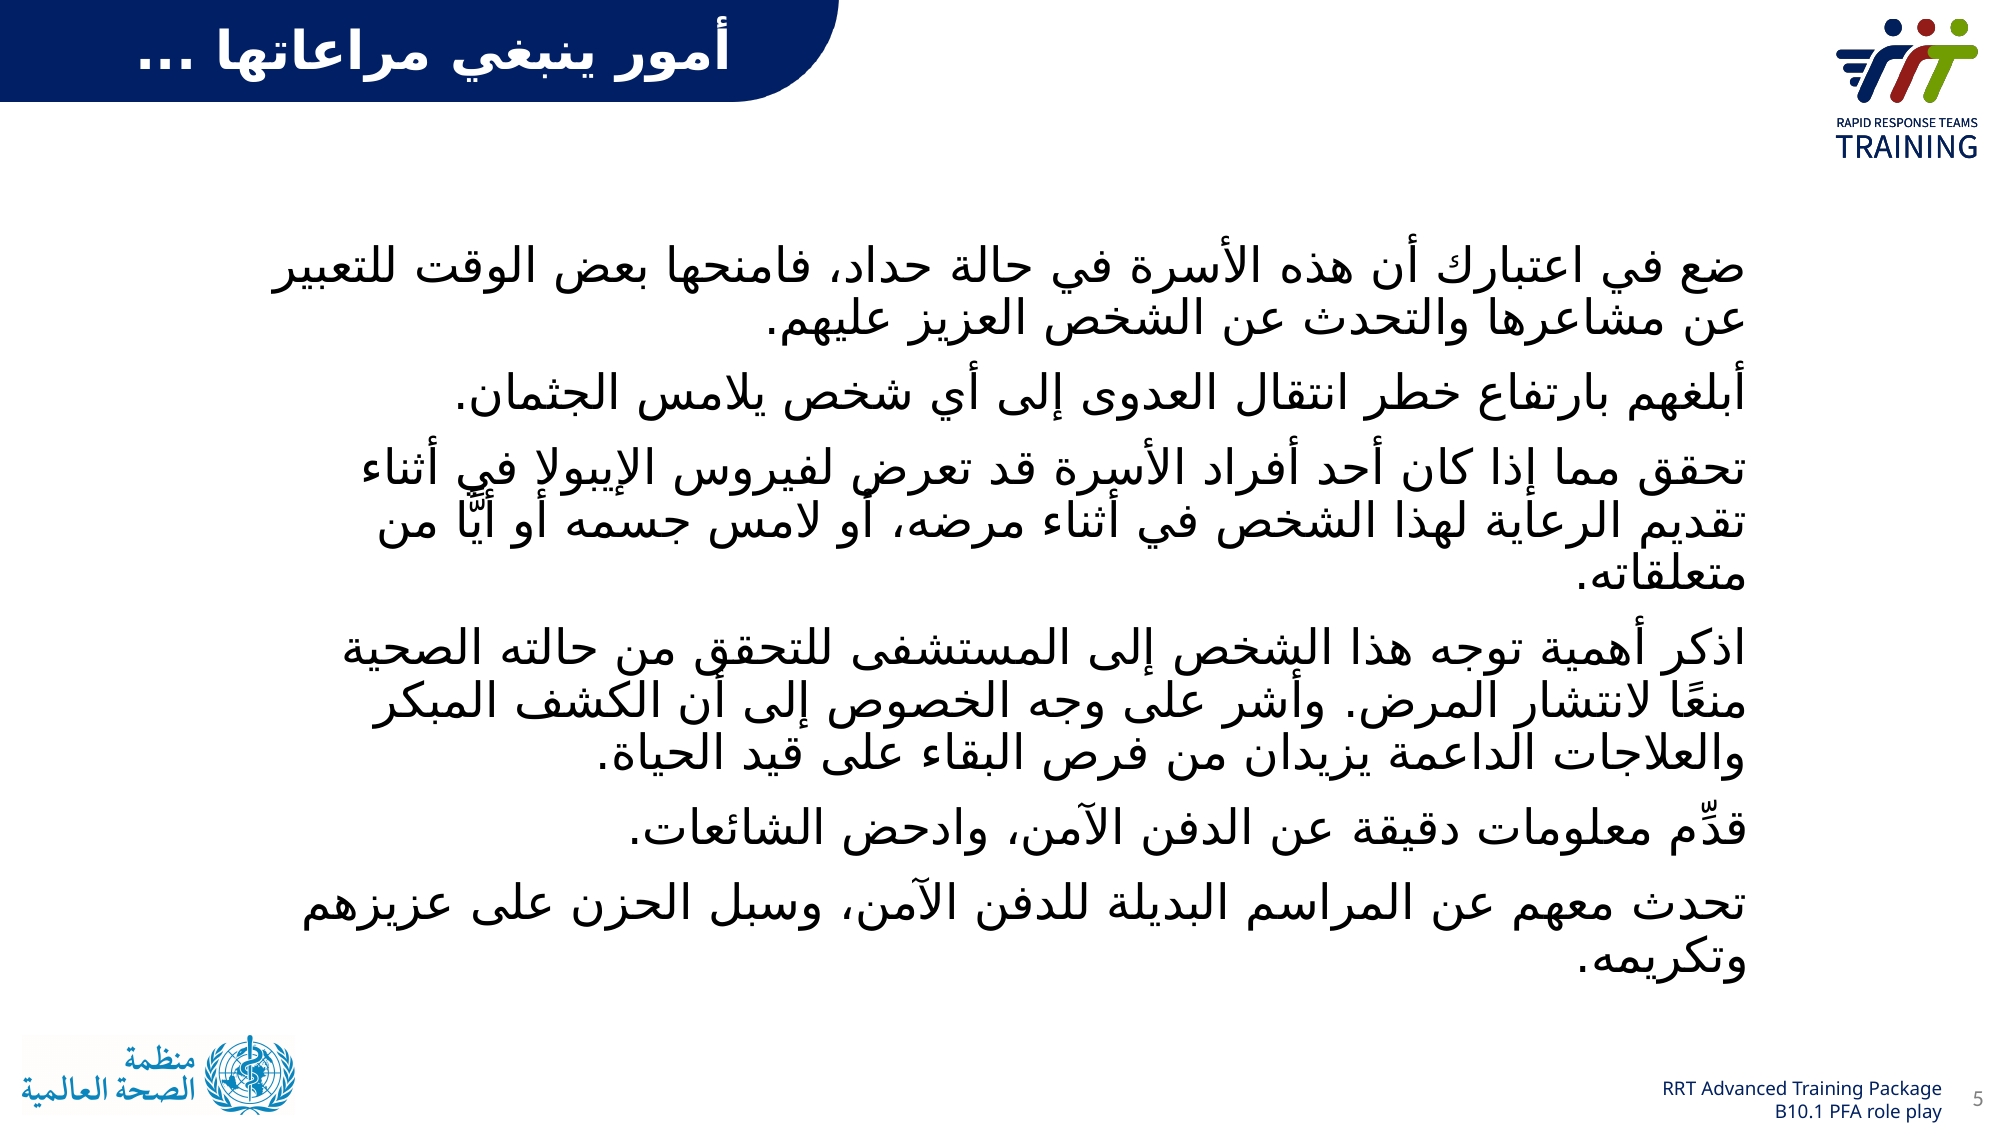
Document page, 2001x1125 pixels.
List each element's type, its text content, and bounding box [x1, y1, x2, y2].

picture [252, 1050, 258, 1059]
picture [22, 1035, 295, 1115]
picture [1835, 19, 1978, 167]
picture [0, 0, 839, 102]
text_box أمور ينبغي مراعاتها ... [22, 15, 740, 89]
picture [258, 1060, 264, 1067]
list ضع في اعتبارك أن هذه الأسرة في حالة حداد، فامنحها بعض الوقت للتعبير عن مشاعرها والتحدث عن الشخص العزيز عليهم. أبلغهم بارتفاع خطر انتقال العدوى إلى أي شخص يلامس الجثمان. تحقق مما إذا كان أحد أفراد الأسرة قد تعرض لفيروس الإيبولا في أثناء تقديم الرعاية لهذا الشخص في أثناء مرضه، أو لامس جسمه أو أيًّا من متعلقاته. اذكر أهمية توجه هذا الشخص إلى المستشفى للتحقق من حالته الصحية منعًا لانتشار المرض. وأشر على وجه الخصوص إلى أن الكشف المبكر والعلاجات الداعمة يزيدان من فرص البقاء على قيد الحياة. قدِّم معلومات دقيقة عن الدفن الآمن، وادحض الشائعات. تحدث معهم عن المراسم البديلة للدفن الآمن، وسبل الحزن على عزيزهم وتكريمه. [264, 232, 1757, 1082]
picture [252, 1035, 264, 1050]
